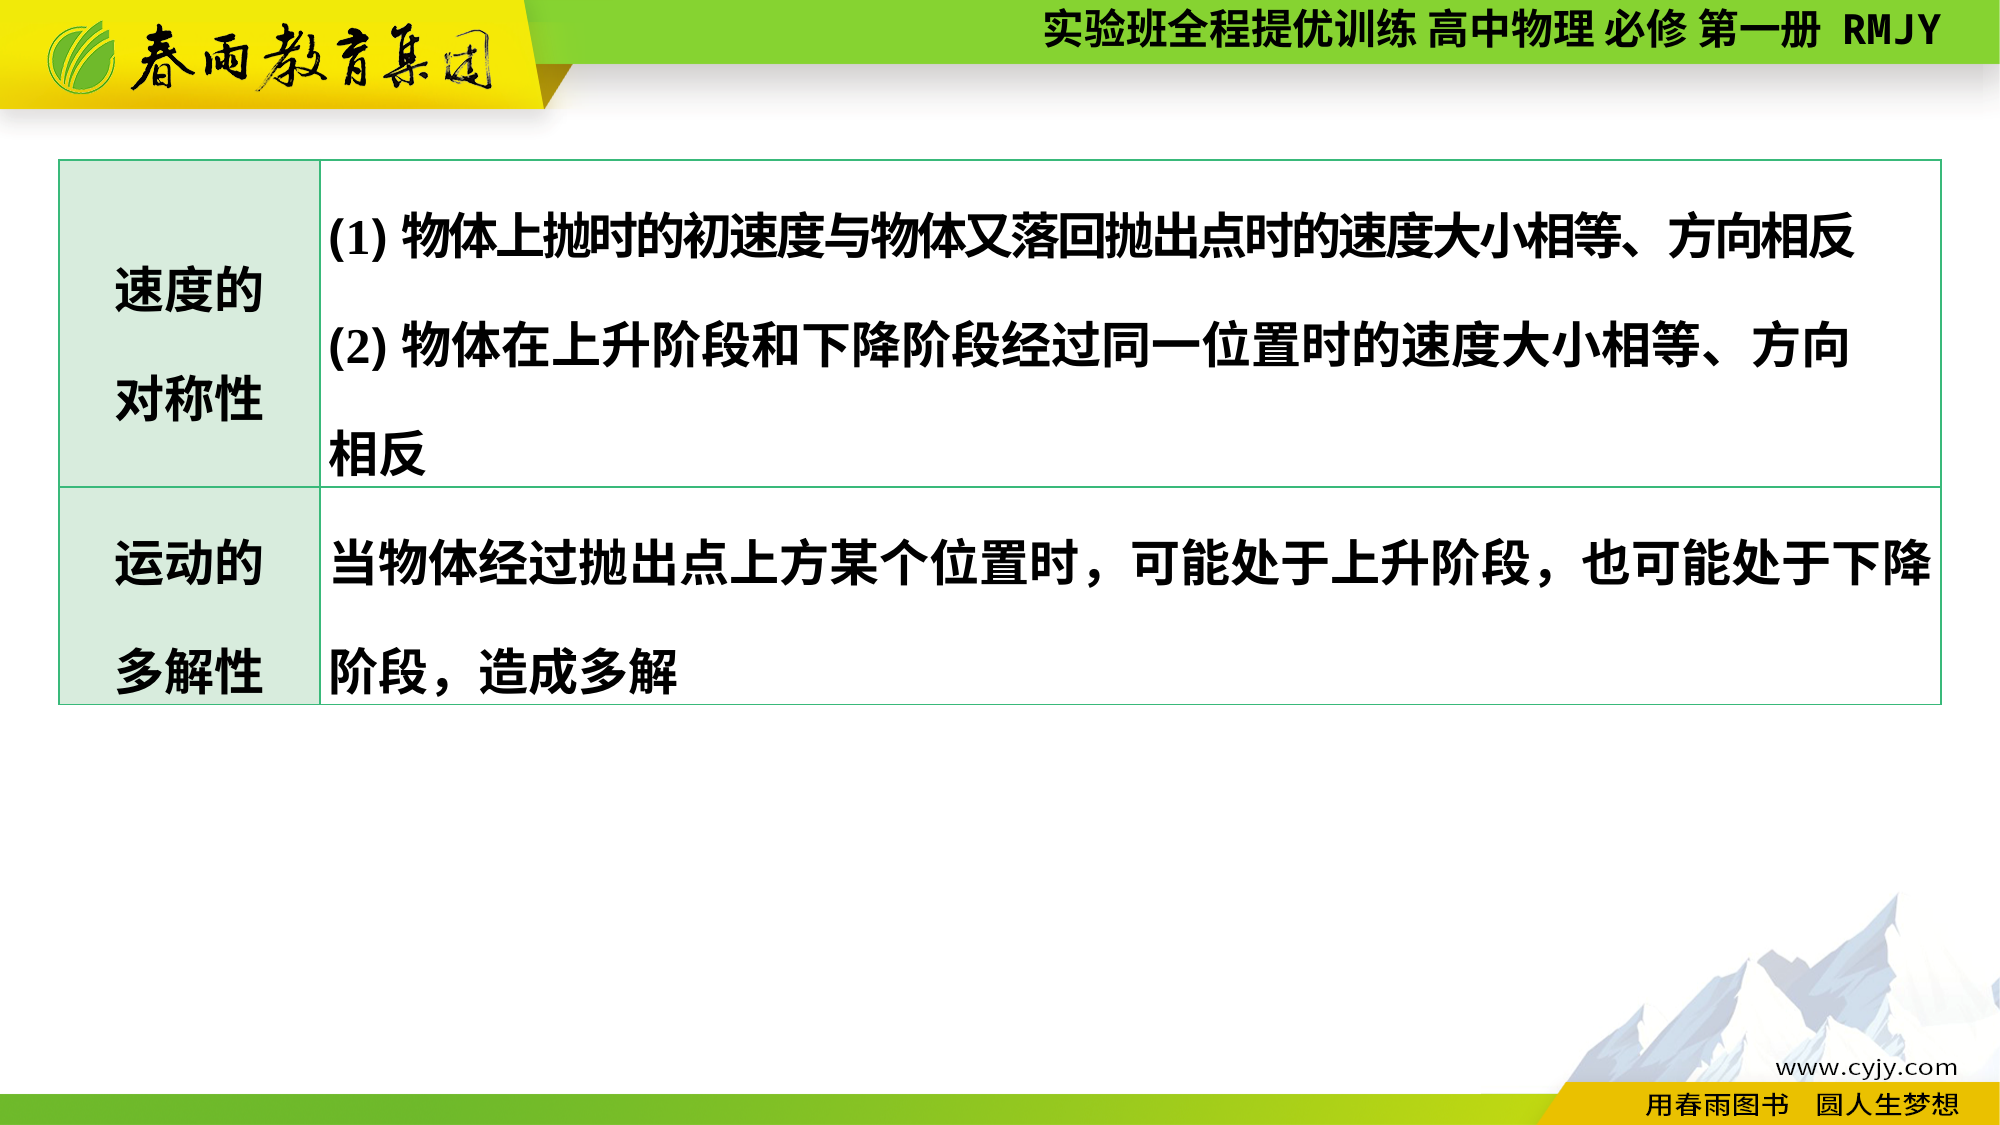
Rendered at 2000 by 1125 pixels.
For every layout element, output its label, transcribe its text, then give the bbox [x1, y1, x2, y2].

table_cell 运动的 多解性 [60, 488, 319, 704]
table_header 速度的 对称性 [60, 161, 319, 486]
picture [0, 0, 2000, 1125]
table_header (1)物体上抛时的初速度与物体又落回抛出点时的速度大小相等、方向相反 (2)物体在上升阶段和下降阶段经过同一位置时的速度大小相等、方向 相反 [321, 161, 1940, 486]
table_cell 当物体经过抛出点上方某个位置时，可能处于上升阶段，也可能处于下降阶段，造成多解 [321, 488, 1940, 704]
